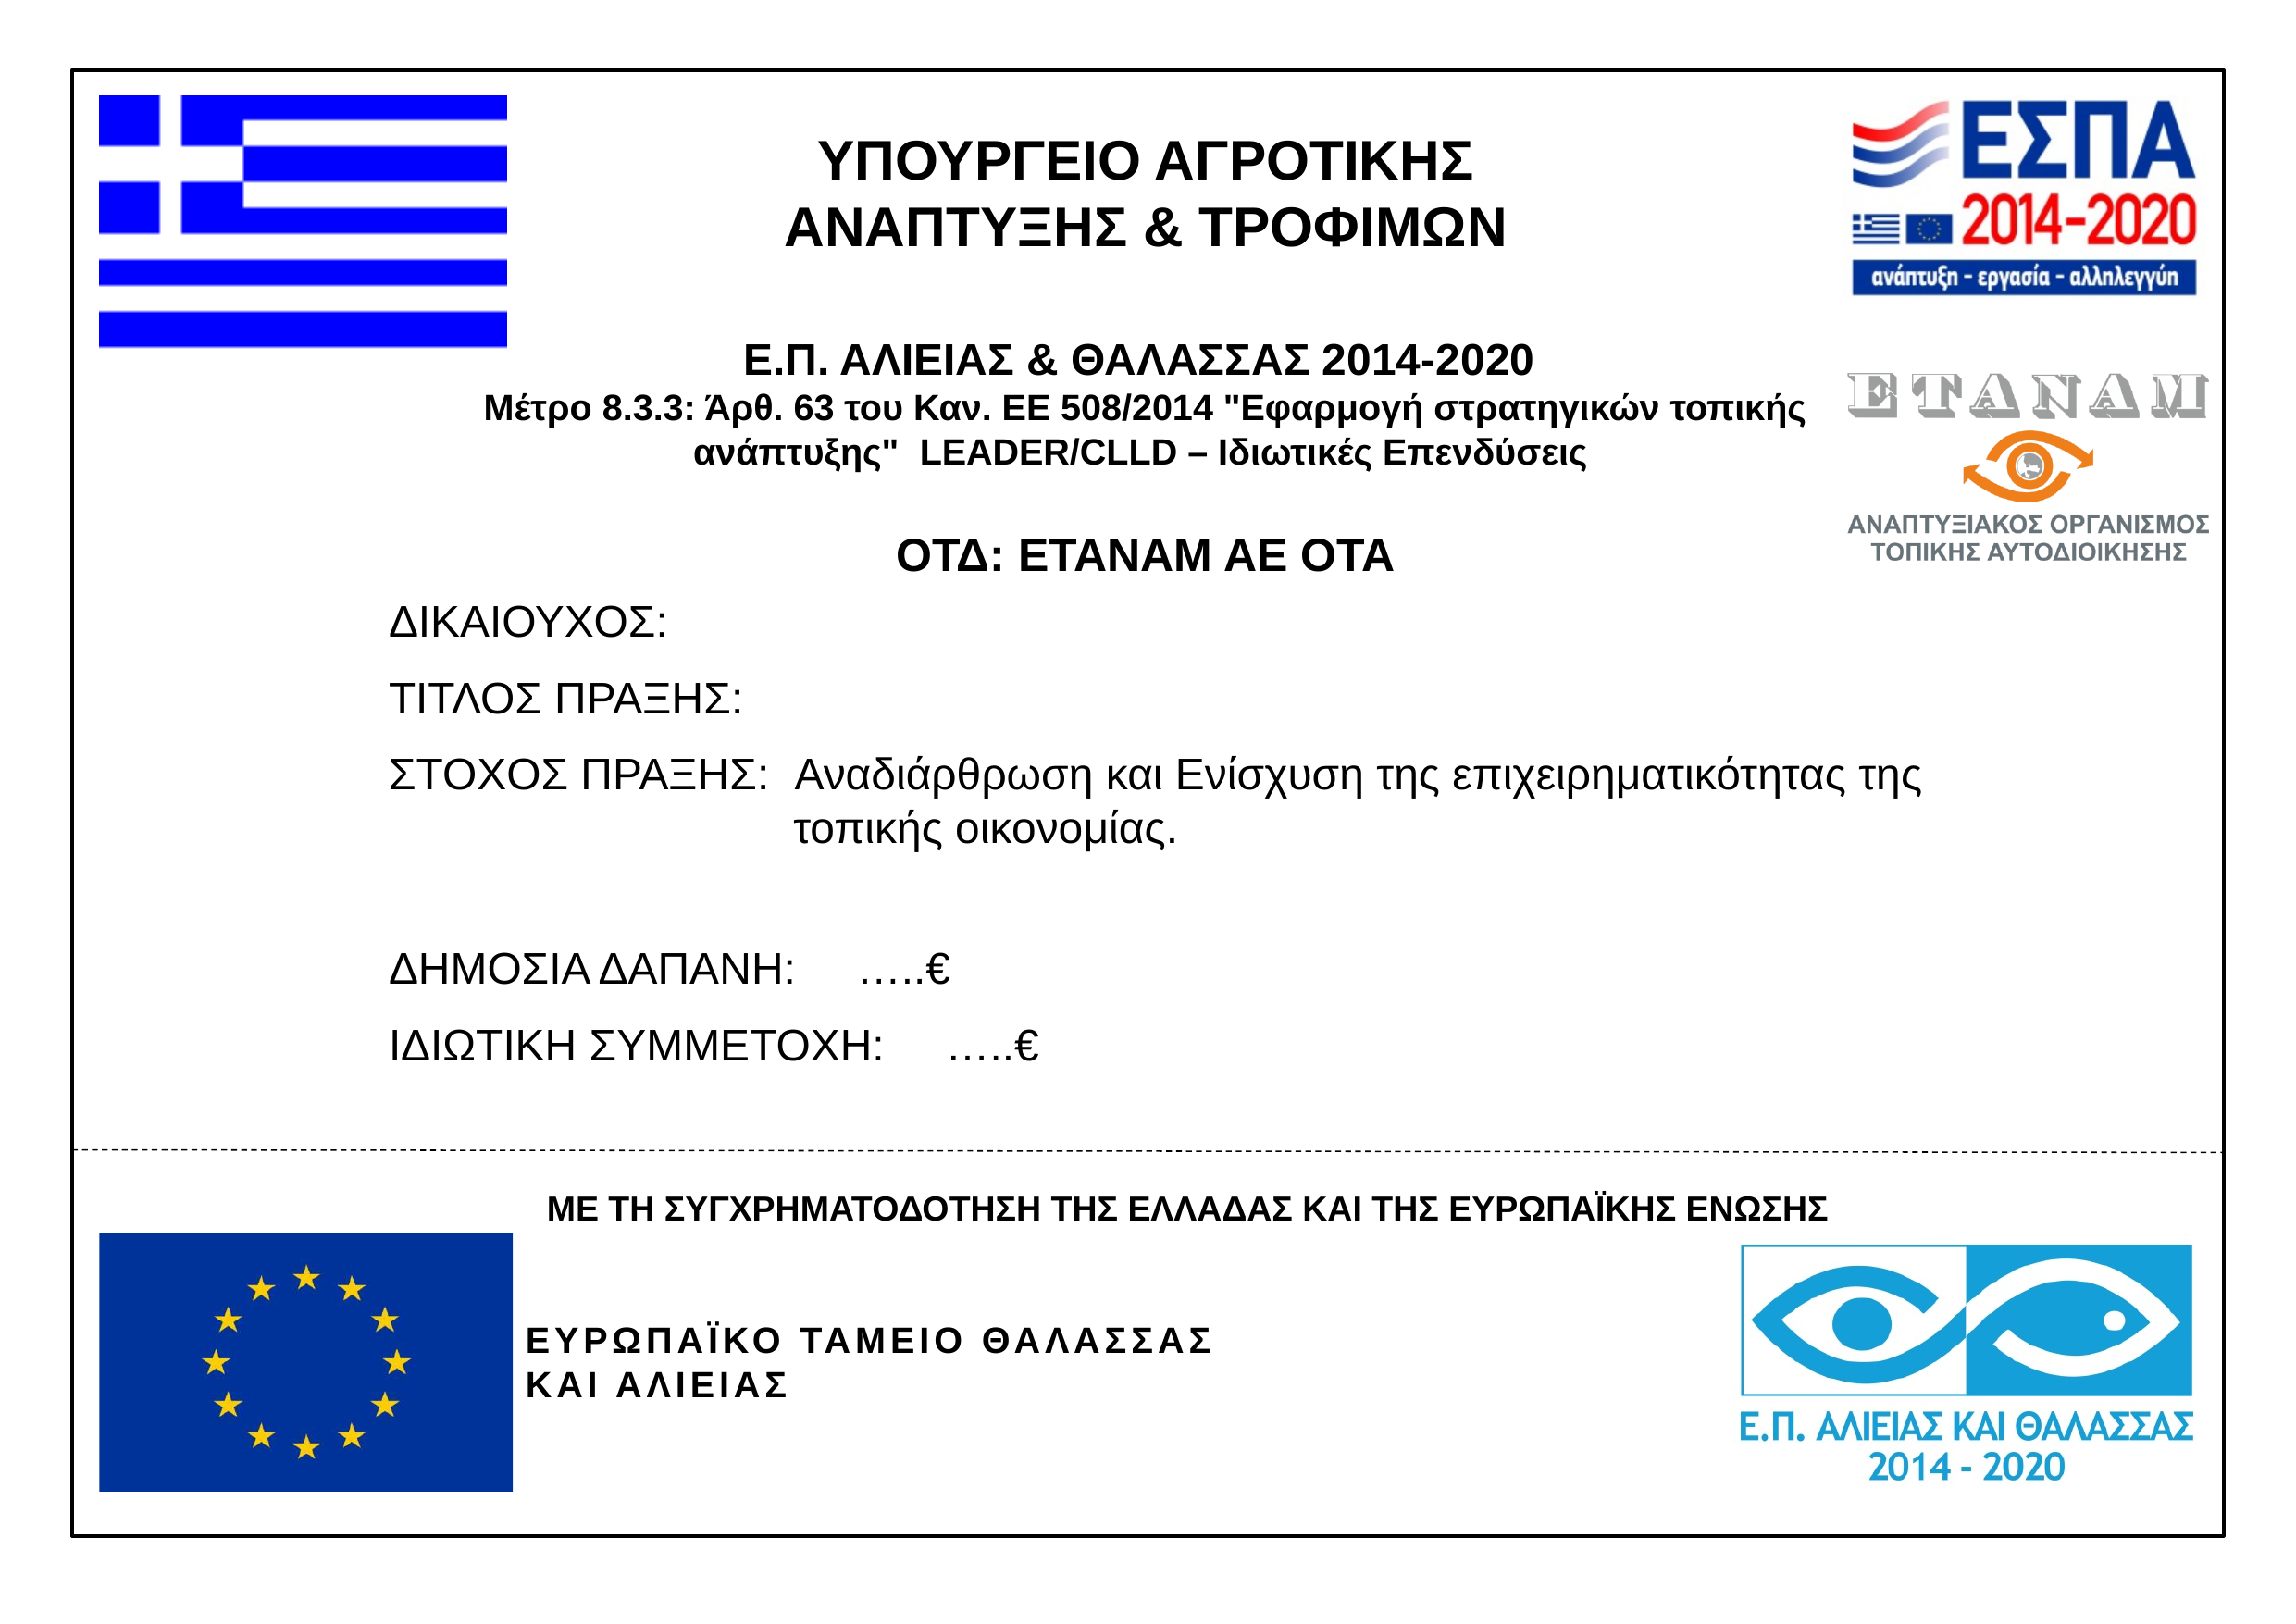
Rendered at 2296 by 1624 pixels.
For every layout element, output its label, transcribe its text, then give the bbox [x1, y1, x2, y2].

text_box [70, 1160, 2226, 1538]
text_box [70, 68, 2226, 1151]
text_box ΔΙΚΑΙΟΥΧΟΣ: ΤΙΤΛΟΣ ΠΡΑΞΗΣ: ΣΤΟΧΟΣ ΠΡΑΞΗΣ: Αναδιάρθρωση και Ενίσχυση της επιχειρηματικότητας της τοπικής οικονομίας. ΔΗΜΟΣΙΑ ΔΑΠΑΝΗ: …..€ ΙΔΙΩΤΙΚΗ ΣΥΜΜΕΤΟΧΗ: …..€ [366, 581, 1984, 1082]
picture [1847, 373, 2209, 561]
picture [98, 95, 507, 352]
picture [1732, 1233, 2202, 1491]
picture [1843, 95, 2206, 301]
picture [98, 1233, 514, 1492]
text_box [71, 1149, 2224, 1153]
